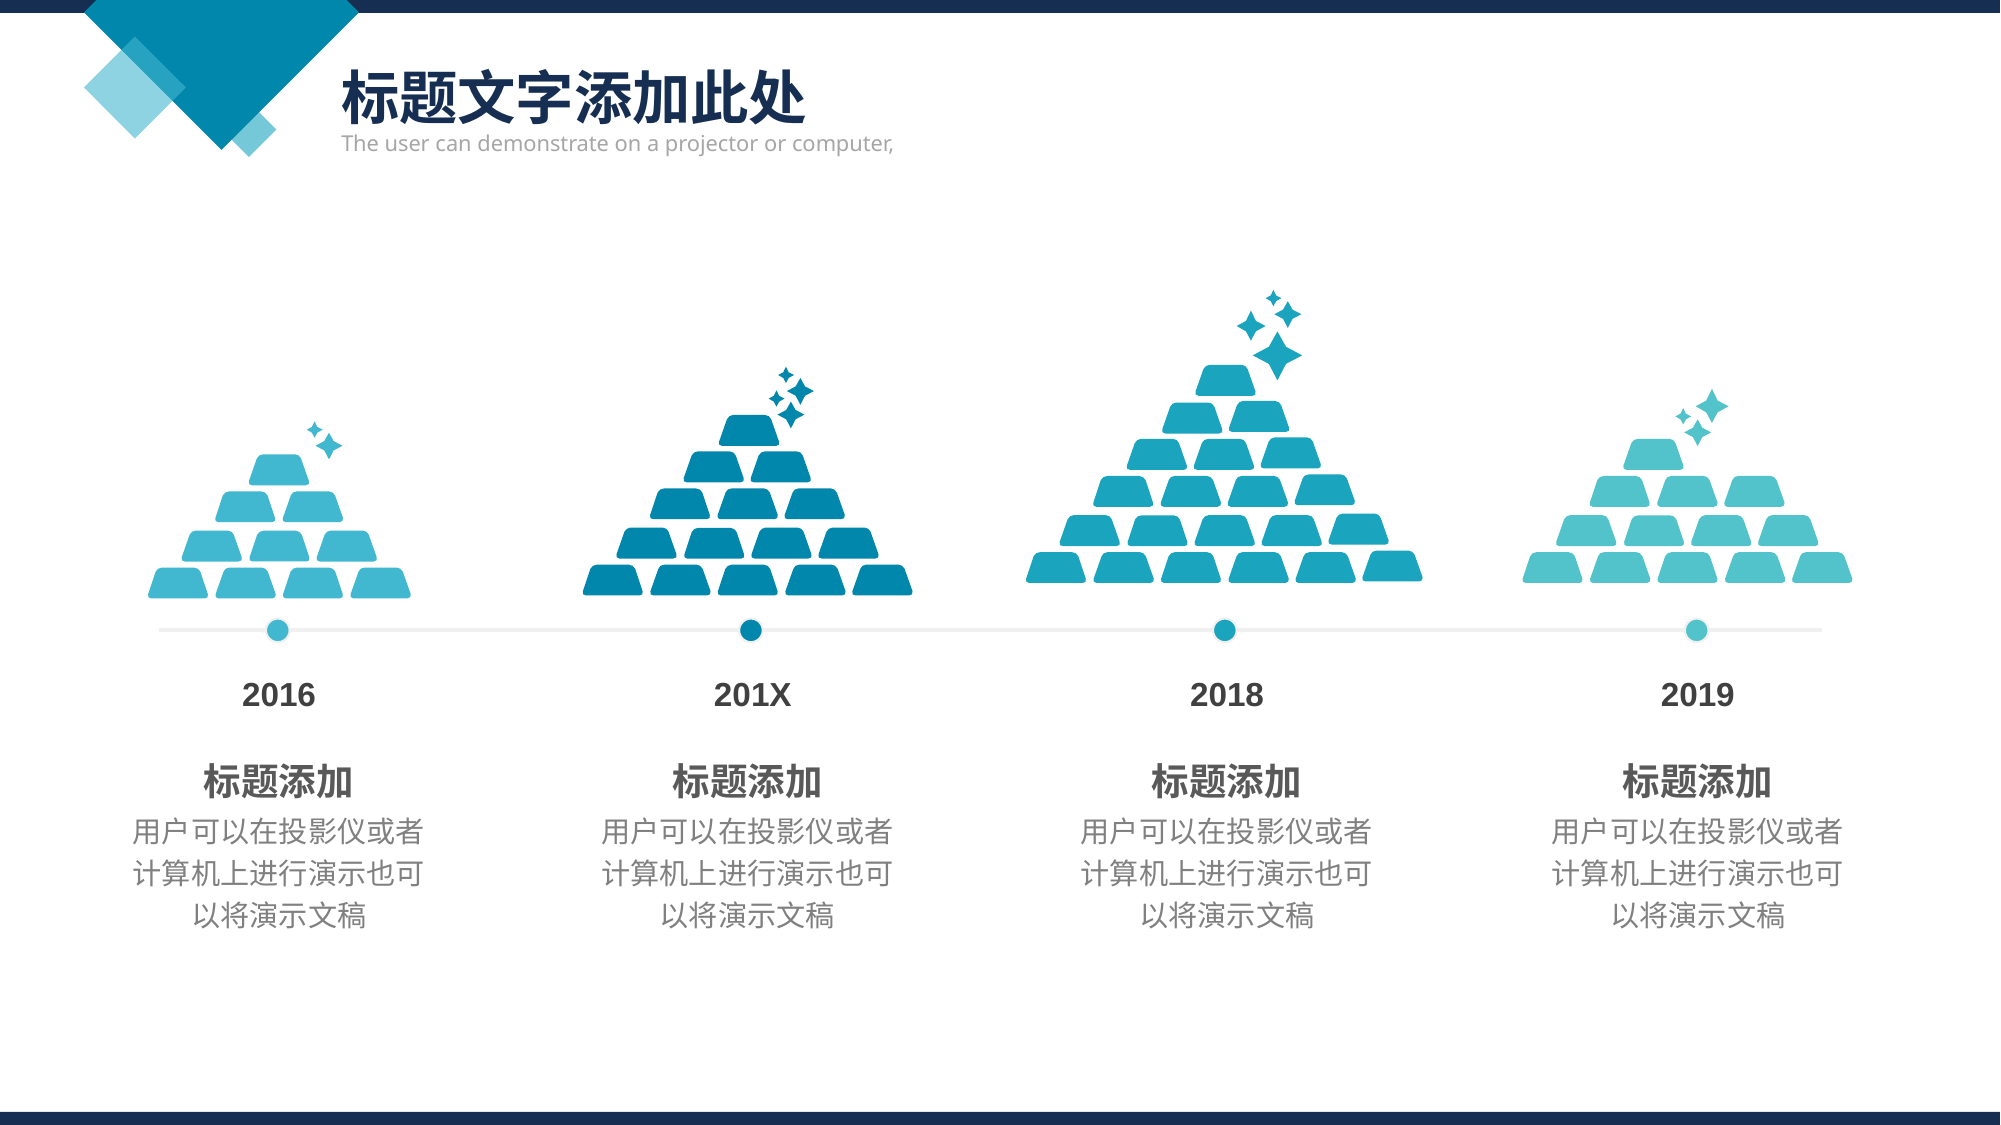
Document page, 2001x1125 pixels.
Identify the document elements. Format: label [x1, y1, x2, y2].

text_box [1513, 741, 1882, 942]
text_box [563, 741, 932, 942]
text_box [147, 289, 1853, 722]
text_box [1042, 741, 1411, 942]
text_box [94, 741, 463, 942]
text_box [326, 43, 1648, 165]
